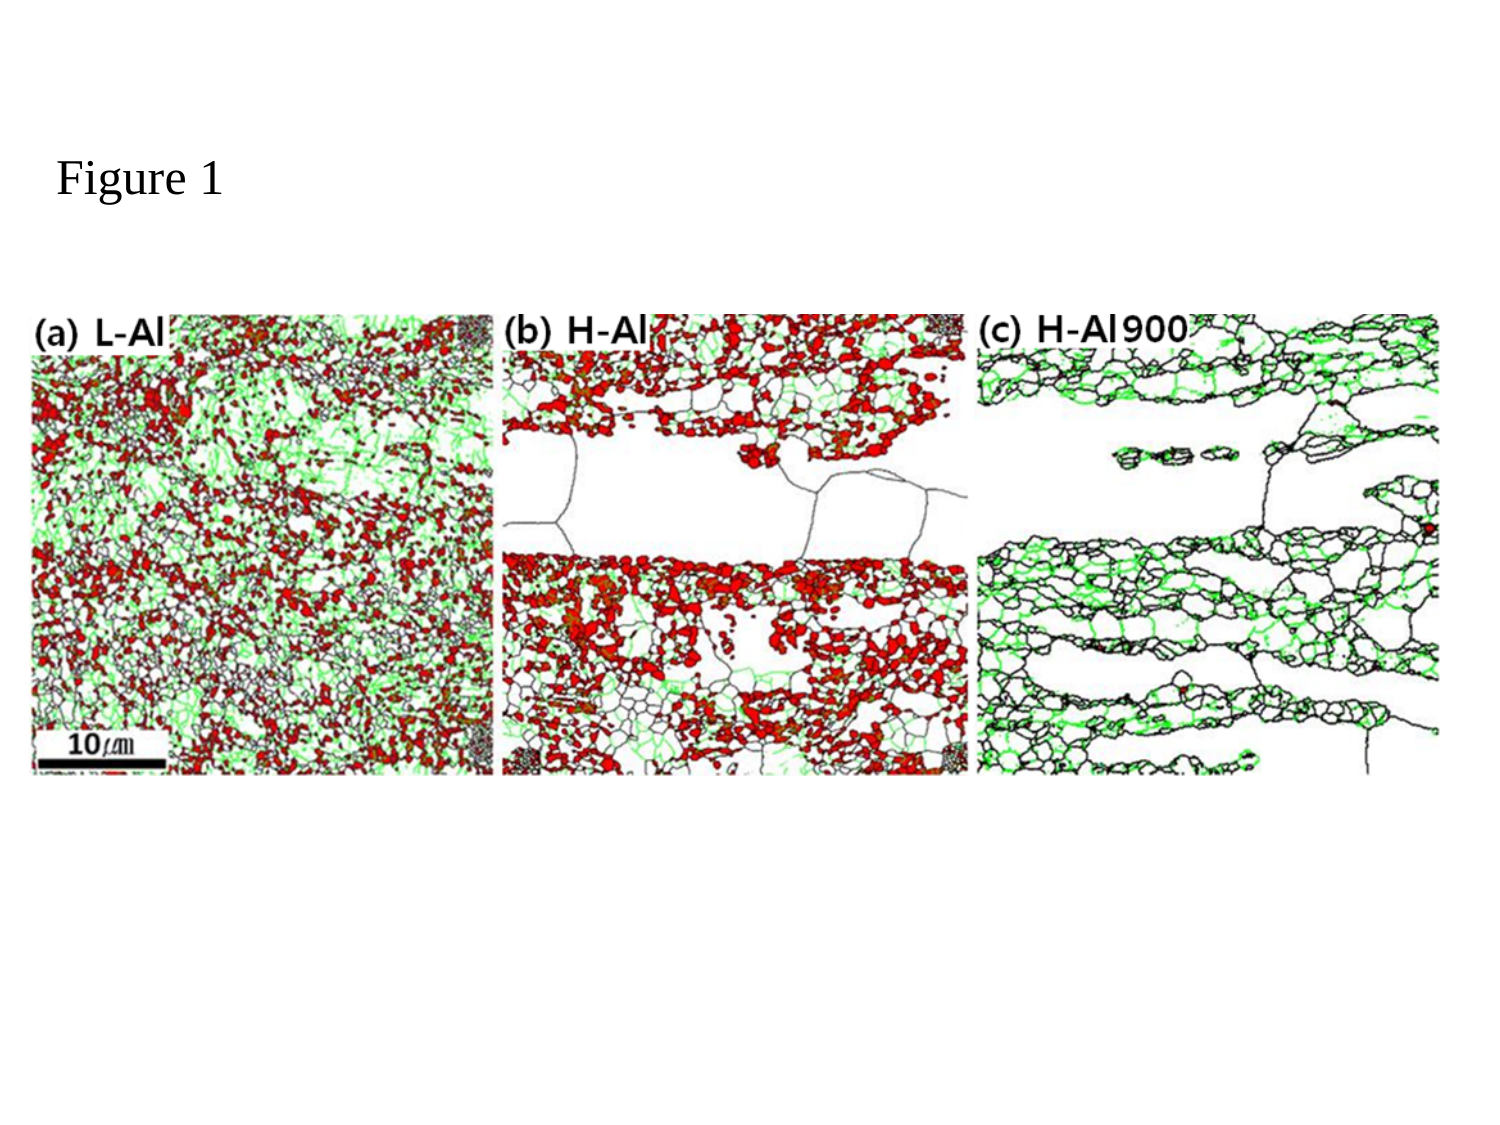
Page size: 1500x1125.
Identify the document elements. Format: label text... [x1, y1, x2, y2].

text_box Figure 1 [41, 137, 278, 212]
picture [29, 314, 1440, 776]
